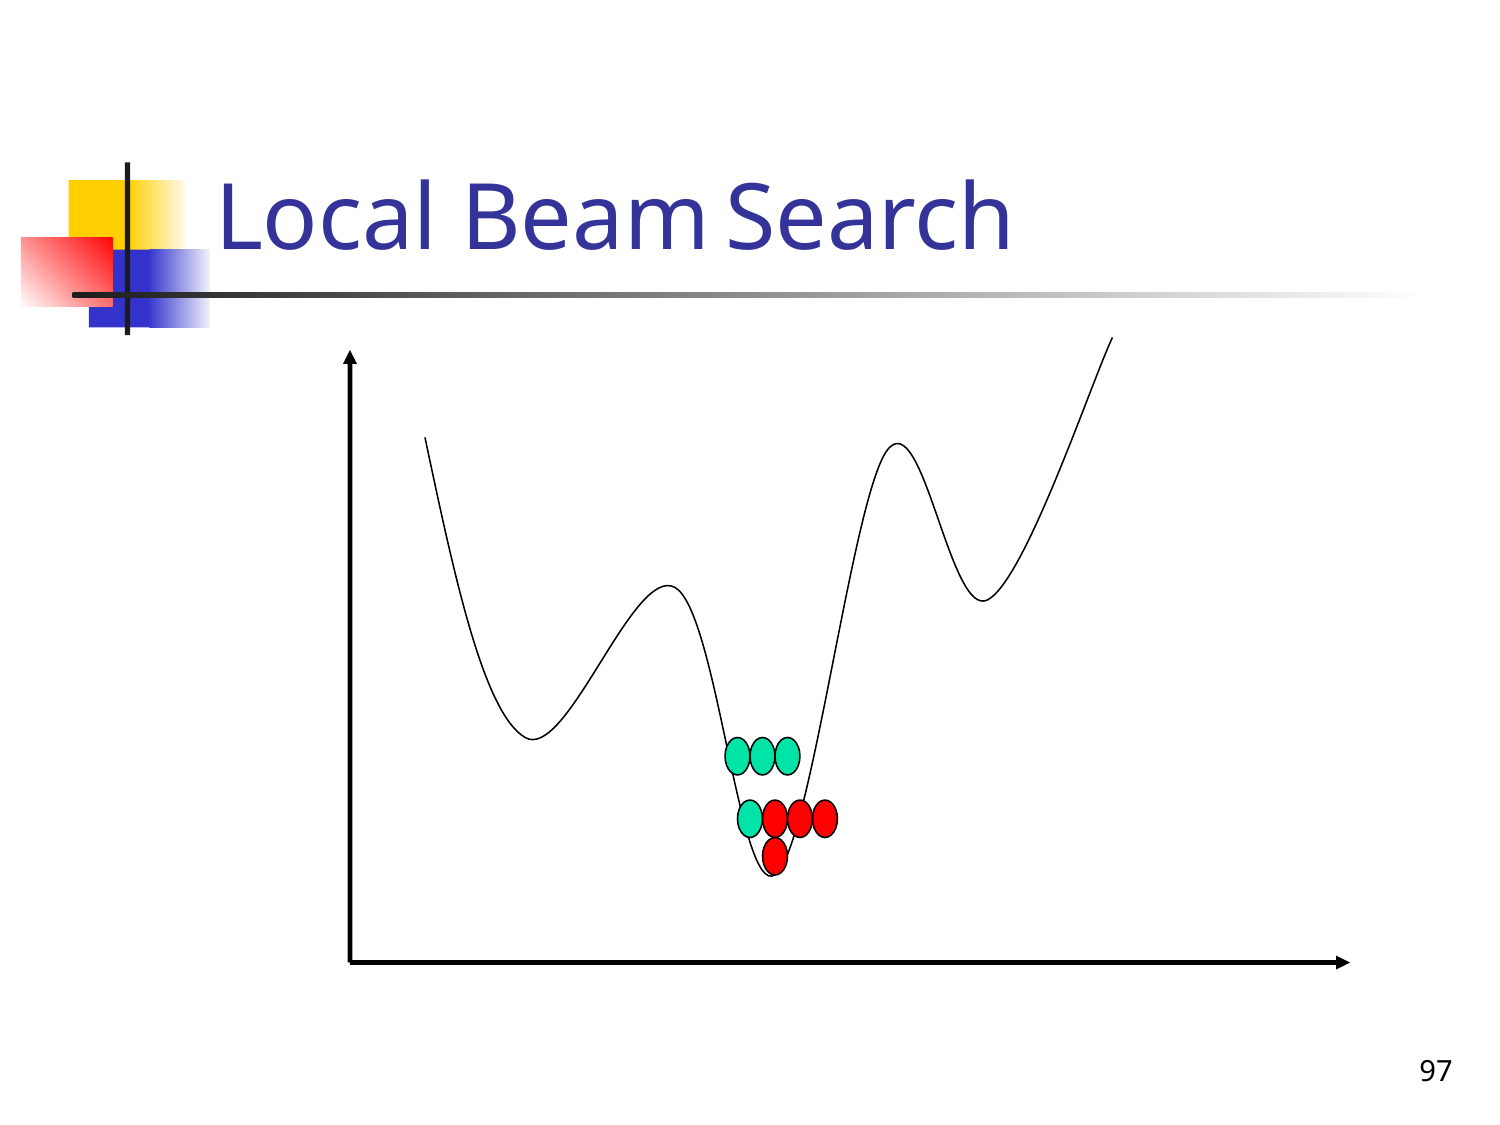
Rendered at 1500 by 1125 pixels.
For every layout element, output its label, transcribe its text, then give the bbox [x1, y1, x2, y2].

text_box [750, 737, 775, 775]
text_box [349, 956, 1351, 969]
text_box [424, 337, 1113, 813]
slide_number 97 [1154, 1023, 1468, 1100]
text_box [343, 349, 357, 962]
text_box [774, 737, 800, 775]
title Local Beam Search [199, 140, 1479, 276]
text_box [762, 800, 787, 838]
text_box [725, 737, 750, 775]
text_box [787, 800, 812, 838]
text_box [812, 800, 838, 838]
text_box [748, 824, 774, 877]
text_box [737, 800, 762, 838]
text_box [778, 824, 794, 854]
text_box [762, 838, 788, 876]
